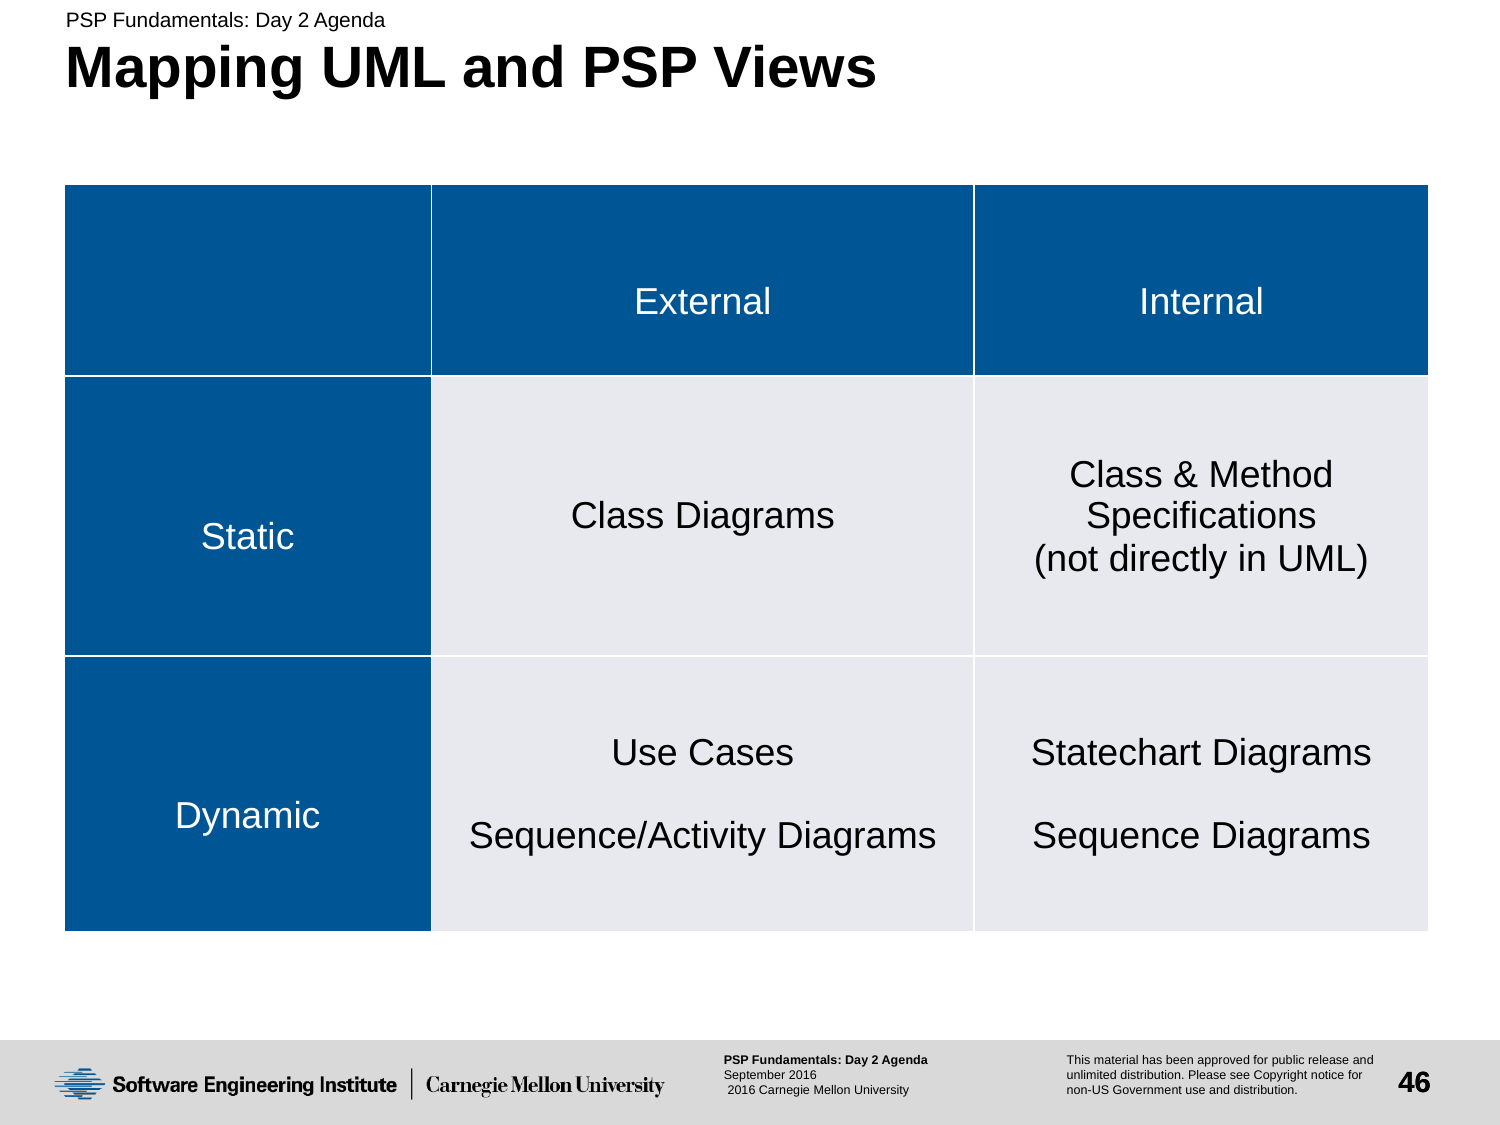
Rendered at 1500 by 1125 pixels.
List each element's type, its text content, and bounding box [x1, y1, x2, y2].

table_header External [432, 185, 973, 375]
table_header Internal [975, 185, 1428, 375]
table_cell Static [65, 377, 431, 655]
table_cell Dynamic [65, 657, 431, 931]
title Mapping UML and PSP Views [65, 37, 1430, 148]
table_cell Use Cases Sequence/Activity Diagrams [432, 657, 973, 931]
table_cell Class & Method Specifications (not directly in UML) [975, 377, 1428, 655]
table_header [65, 185, 431, 375]
table_cell Class Diagrams [432, 377, 973, 655]
table_cell Statechart Diagrams Sequence Diagrams [975, 657, 1428, 931]
picture [46, 1061, 673, 1104]
